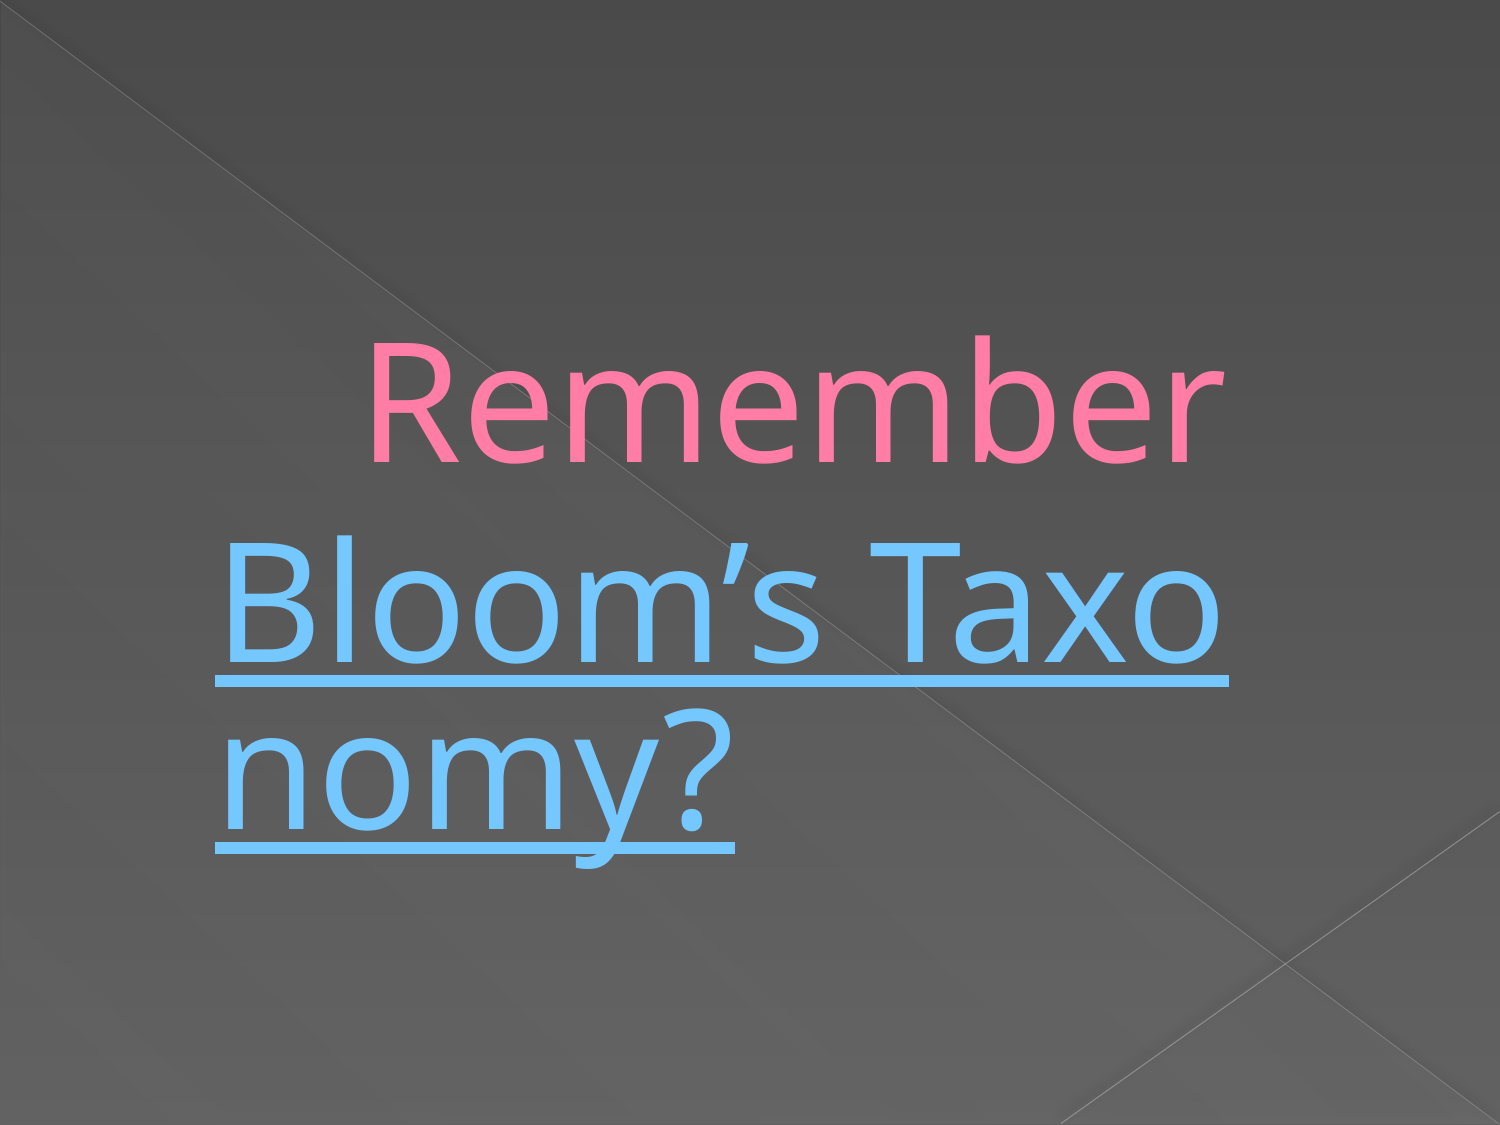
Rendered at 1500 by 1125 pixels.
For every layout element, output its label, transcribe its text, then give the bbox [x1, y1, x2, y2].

title Remember Bloom’s Taxonomy? [200, 43, 1350, 975]
